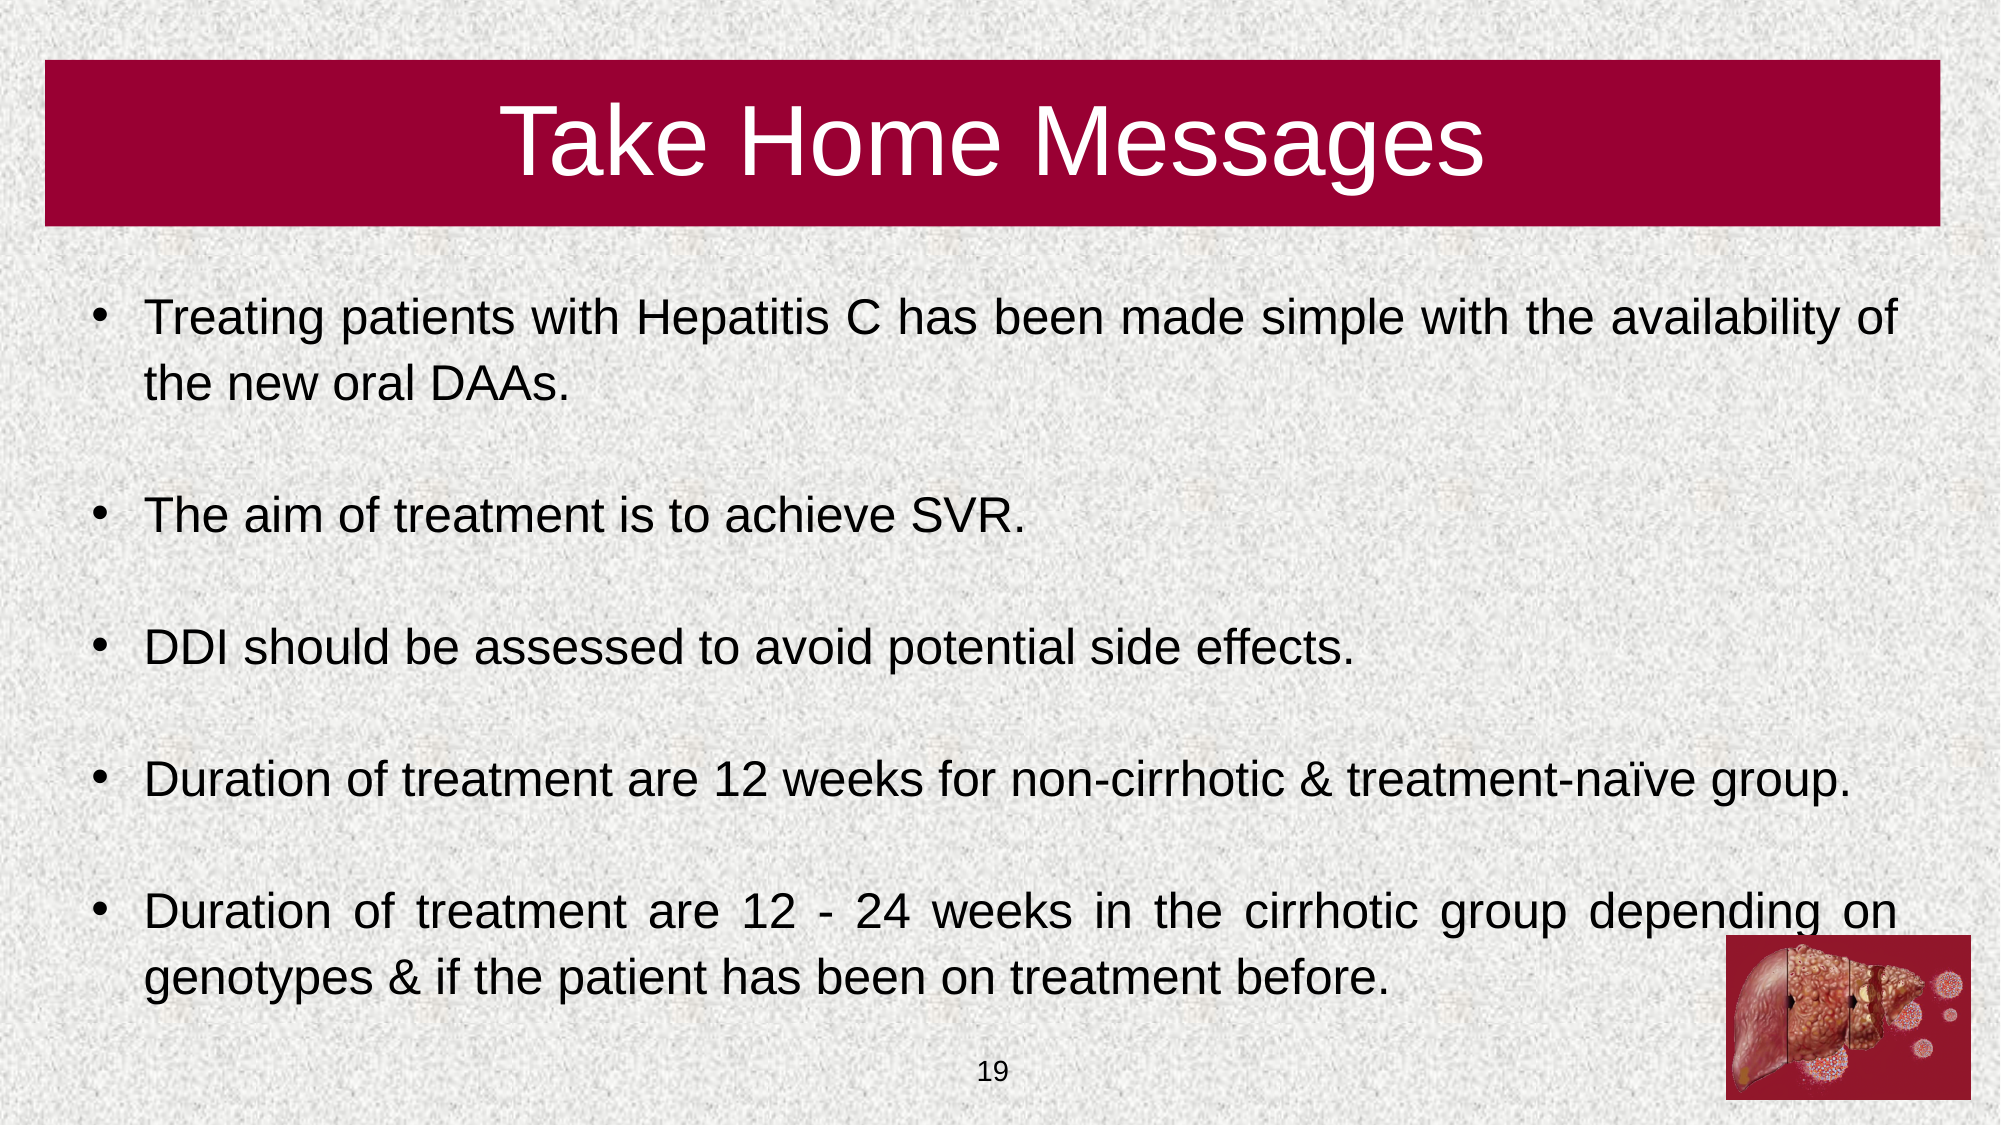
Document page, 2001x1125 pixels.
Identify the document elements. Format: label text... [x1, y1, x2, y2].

text_box Take Home Messages [45, 59, 1941, 227]
slide_number 19 [759, 1039, 1227, 1100]
list Treating patients with Hepatitis C has been made simple with the availability of the new oral DAAs. The aim of treatment is to achieve SVR. DDI should be assessed to avoid potential side effects. Duration of treatment are 12 weeks for non-cirrhotic & treatment-naïve group. Duration of treatment are 12 - 24 weeks in the cirrhotic group depending on genotypes & if the patient has been on treatment before. [76, 271, 1915, 1027]
picture [0, 0, 2001, 1125]
